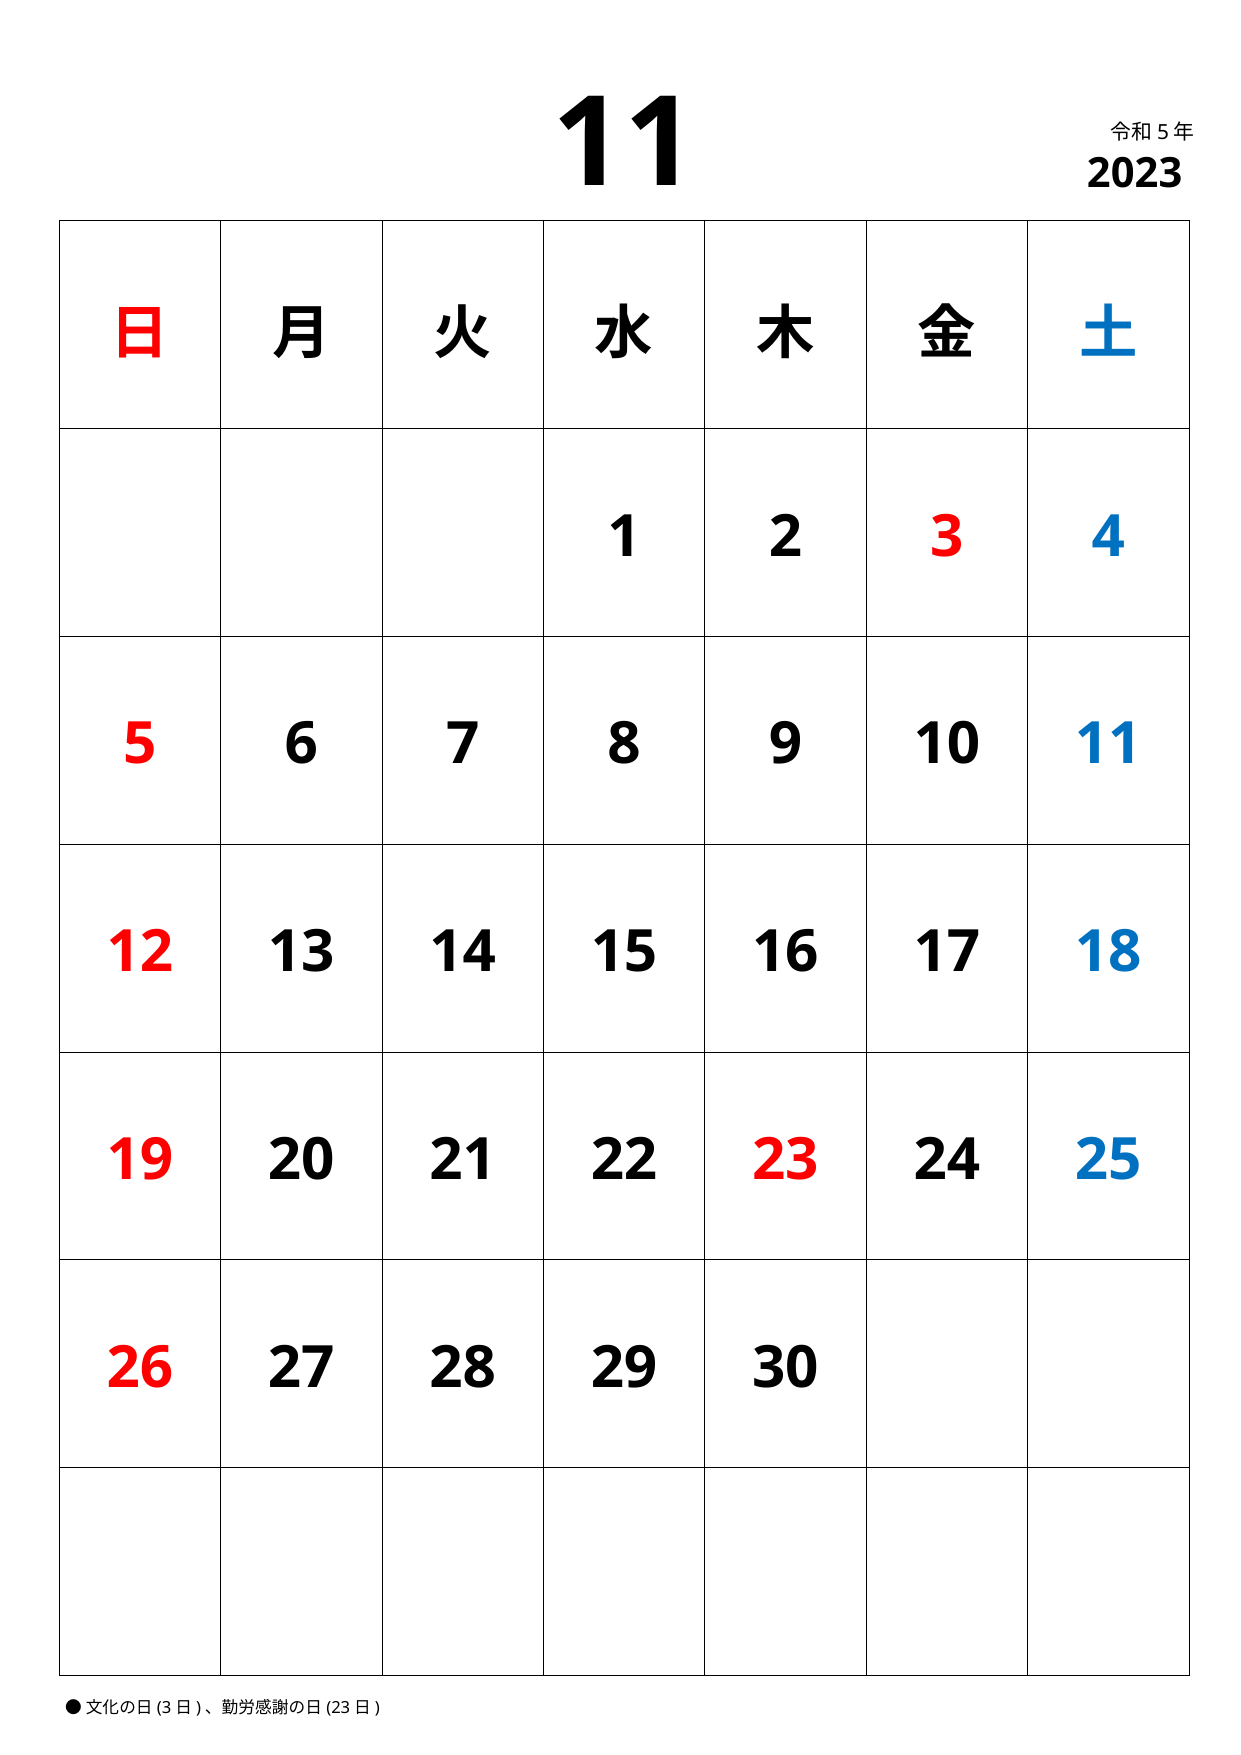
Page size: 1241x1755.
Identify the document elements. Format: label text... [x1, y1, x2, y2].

table_header 土 [1028, 221, 1189, 428]
table_header 月 [221, 221, 382, 428]
table_cell 18 [1028, 845, 1189, 1052]
text_box 11 [537, 53, 711, 219]
table_header 金 [867, 221, 1027, 428]
table_cell 9 [705, 637, 866, 844]
table_cell 20 [221, 1053, 382, 1259]
table_cell 17 [867, 845, 1027, 1052]
table_cell [383, 429, 543, 636]
table_cell 23 [705, 1053, 866, 1259]
table_cell [705, 1468, 866, 1675]
table_cell [60, 1468, 220, 1675]
table_cell [544, 1468, 704, 1675]
table_cell 6 [221, 637, 382, 844]
table_cell 11 [1028, 637, 1189, 844]
table_cell 10 [867, 637, 1027, 844]
table_cell [867, 1260, 1027, 1467]
text_box ●文化の日(3日)、勤労感謝の日(23日) [50, 1689, 395, 1725]
table_cell [60, 429, 220, 636]
text_box 令和5年 [1095, 110, 1210, 151]
table_cell 2 [705, 429, 866, 636]
table_cell [383, 1468, 543, 1675]
table_cell 7 [383, 637, 543, 844]
table_cell 8 [544, 637, 704, 844]
table_cell 5 [60, 637, 220, 844]
table_cell 25 [1028, 1053, 1189, 1259]
table_cell 12 [60, 845, 220, 1052]
table_cell [867, 1468, 1027, 1675]
table_cell 30 [705, 1260, 866, 1467]
table_cell 26 [60, 1260, 220, 1467]
table_cell 22 [544, 1053, 704, 1259]
table_cell 16 [705, 845, 866, 1052]
table_cell 14 [383, 845, 543, 1052]
table_cell 24 [867, 1053, 1027, 1259]
table_cell 15 [544, 845, 704, 1052]
table_cell 27 [221, 1260, 382, 1467]
table_cell [221, 429, 382, 636]
table_cell 29 [544, 1260, 704, 1467]
table_header 火 [383, 221, 543, 428]
table_cell 13 [221, 845, 382, 1052]
table_cell 28 [383, 1260, 543, 1467]
table_cell 1 [544, 429, 704, 636]
table_cell 21 [383, 1053, 543, 1259]
table_header 水 [544, 221, 704, 428]
text_box 2023 [1072, 138, 1198, 204]
table_cell 3 [867, 429, 1027, 636]
table_cell [1028, 1468, 1189, 1675]
table_cell [221, 1468, 382, 1675]
table_cell 4 [1028, 429, 1189, 636]
table_cell [1028, 1260, 1189, 1467]
table_header 木 [705, 221, 866, 428]
table_cell 19 [60, 1053, 220, 1259]
table_header 日 [60, 221, 220, 428]
